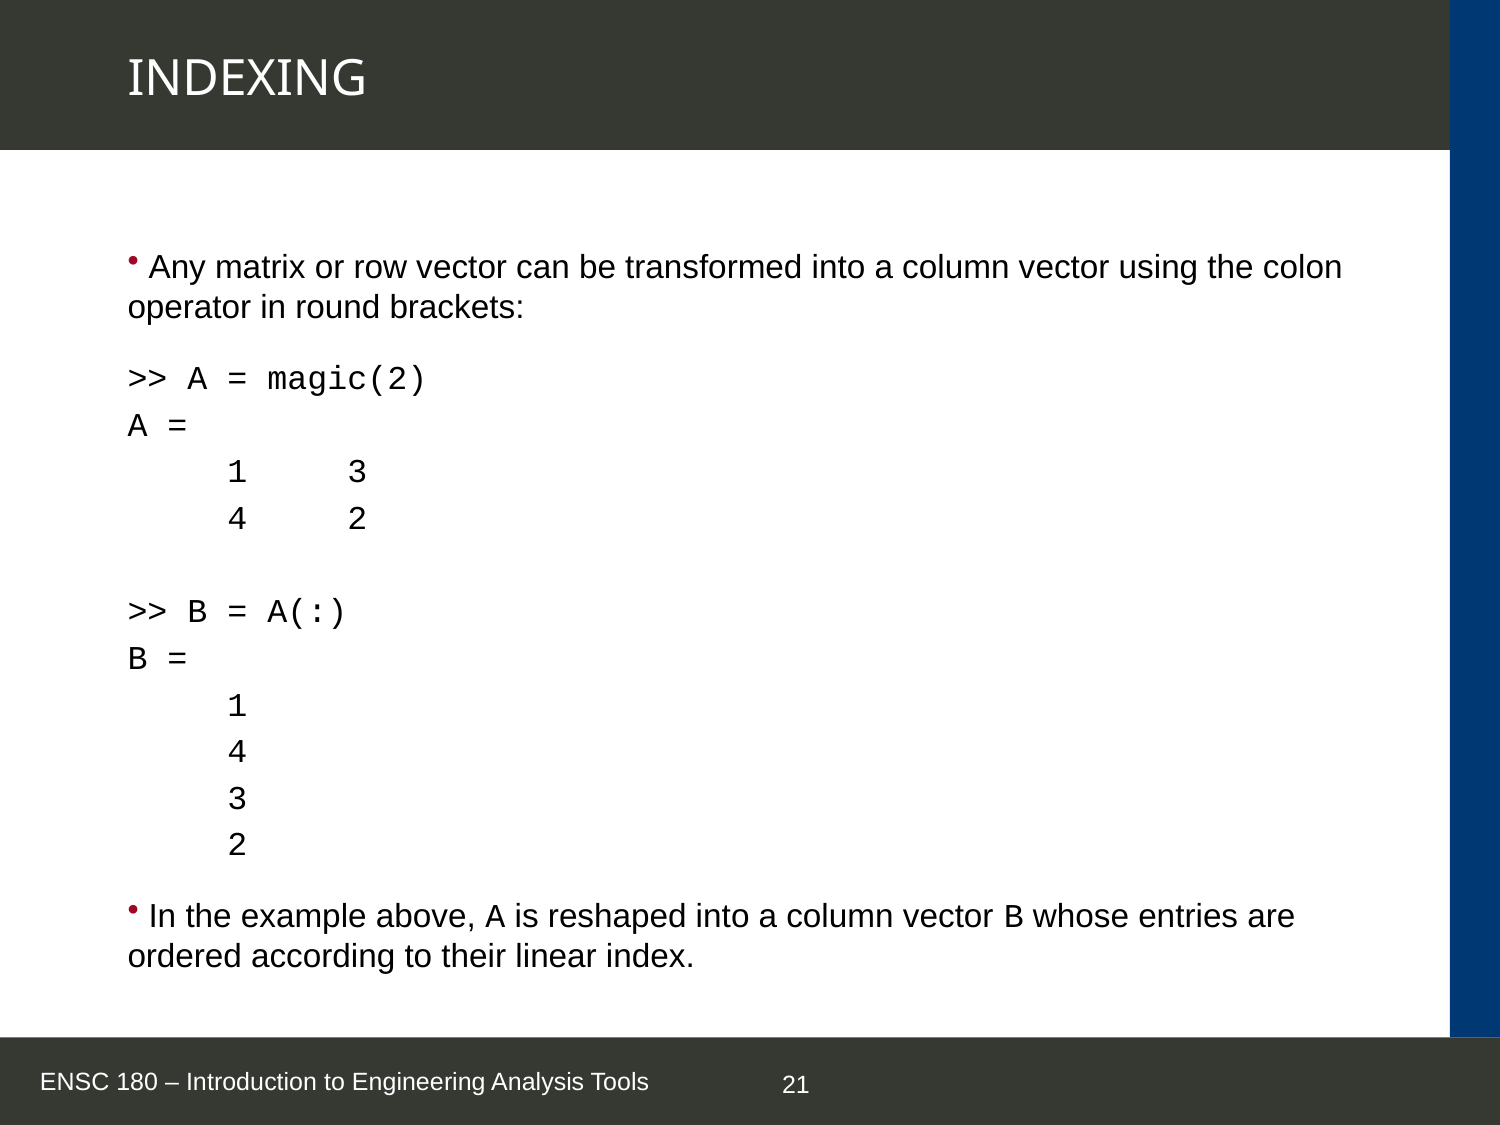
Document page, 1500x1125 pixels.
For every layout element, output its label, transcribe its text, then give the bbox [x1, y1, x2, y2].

footer ENSC 180 – Introduction to Engineering Analysis Tools [24, 1057, 740, 1113]
list Any matrix or row vector can be transformed into a column vector using the colon operator in round brackets: >> A = magic(2) A = 1 3 4 2 >> B = A(:) B = 1 4 3 2 In the example above, A is reshaped into a column vector B whose entries are ordered according to their linear index. [112, 237, 1388, 1029]
title INDEXING [112, 37, 1450, 138]
